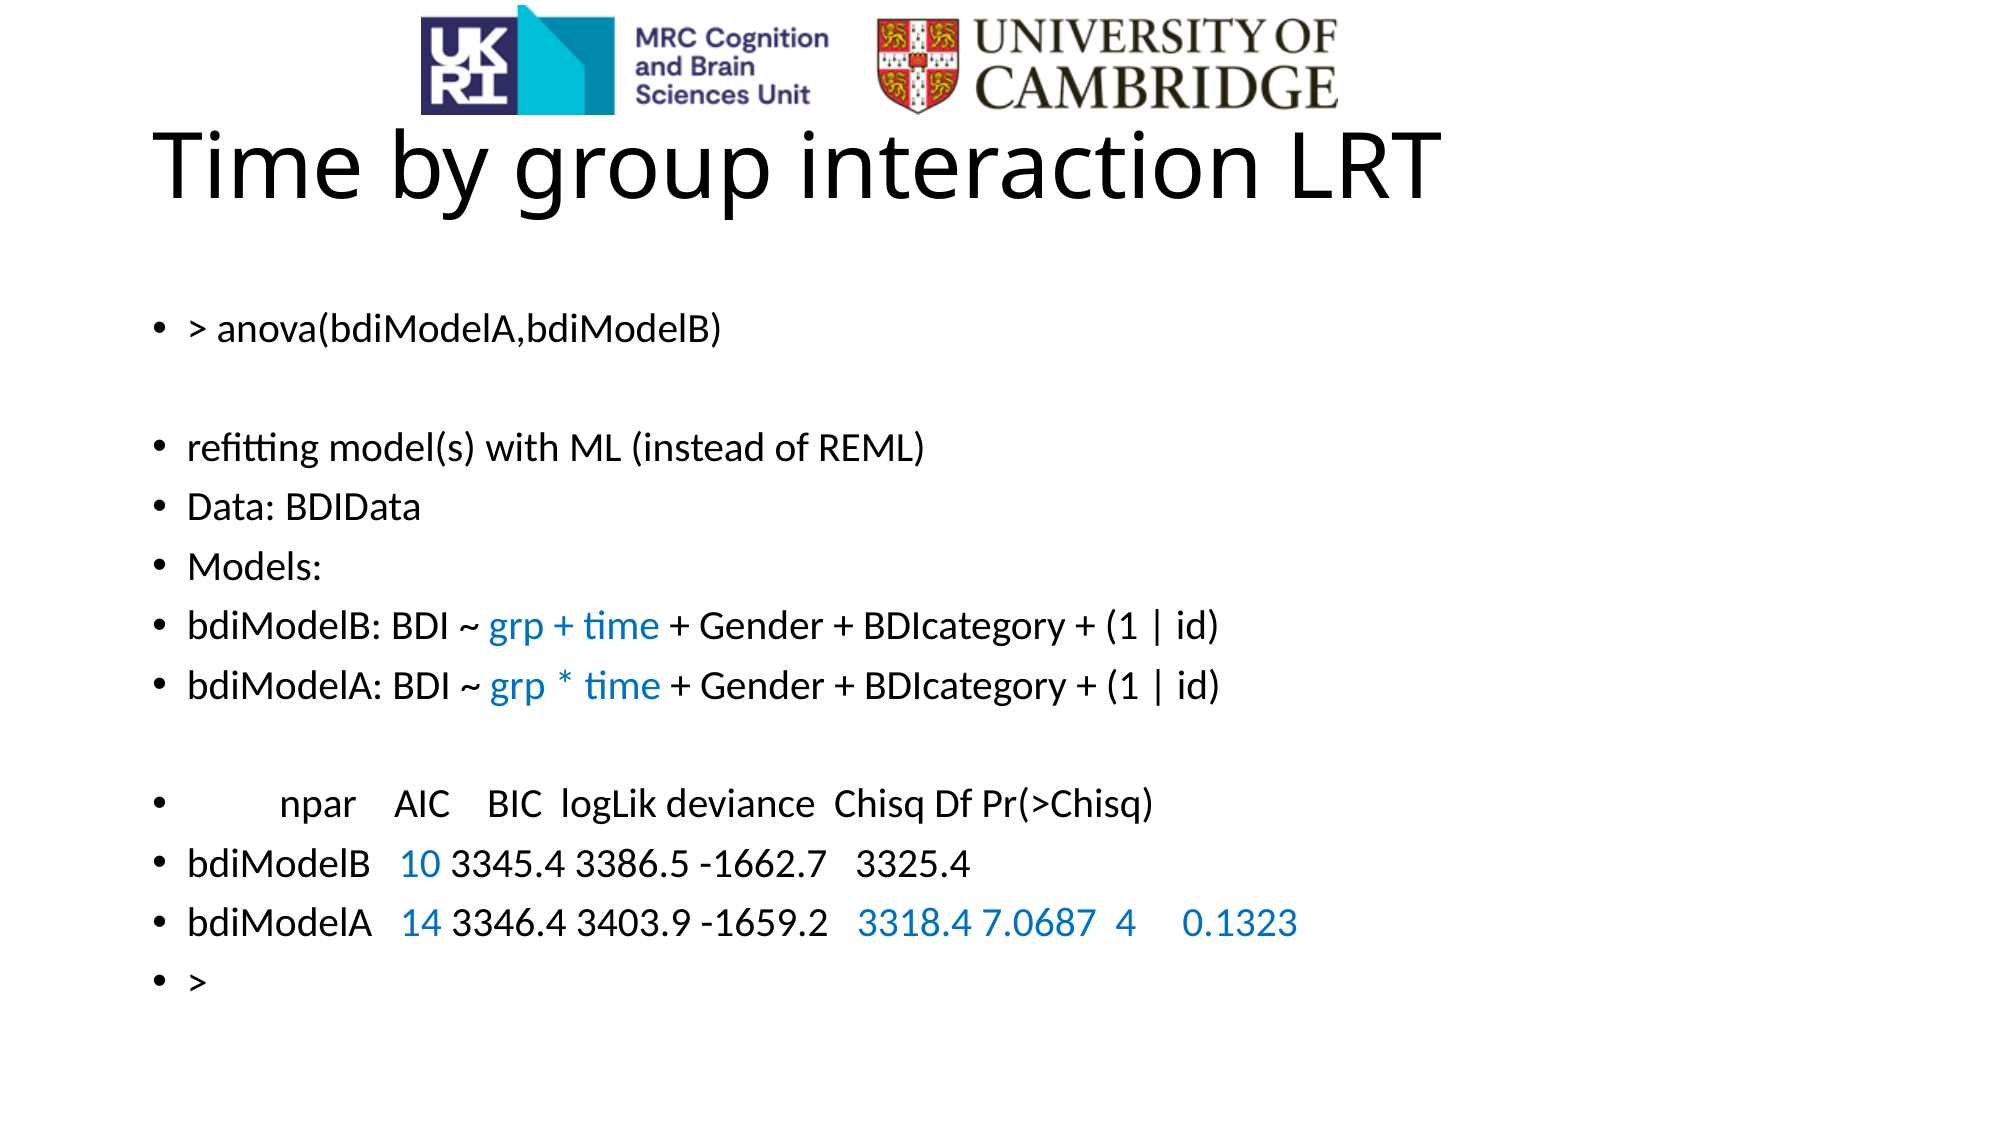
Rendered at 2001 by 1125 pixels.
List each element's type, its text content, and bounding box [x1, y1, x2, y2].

picture [421, 5, 1338, 59]
list > anova(bdiModelA,bdiModelB) refitting model(s) with ML (instead of REML) Data: BDIData Models: bdiModelB: BDI ~ grp + time + Gender + BDIcategory + (1 | id) bdiModelA: BDI ~ grp * time + Gender + BDIcategory + (1 | id) npar AIC BIC logLik deviance Chisq Df Pr(>Chisq) bdiModelB 10 3345.4 3386.5 -1662.7 3325.4 bdiModelA 14 3346.4 3403.9 -1659.2 3318.4 7.0687 4 0.1323 > [137, 299, 1863, 1014]
title Time by group interaction LRT [137, 59, 1863, 278]
